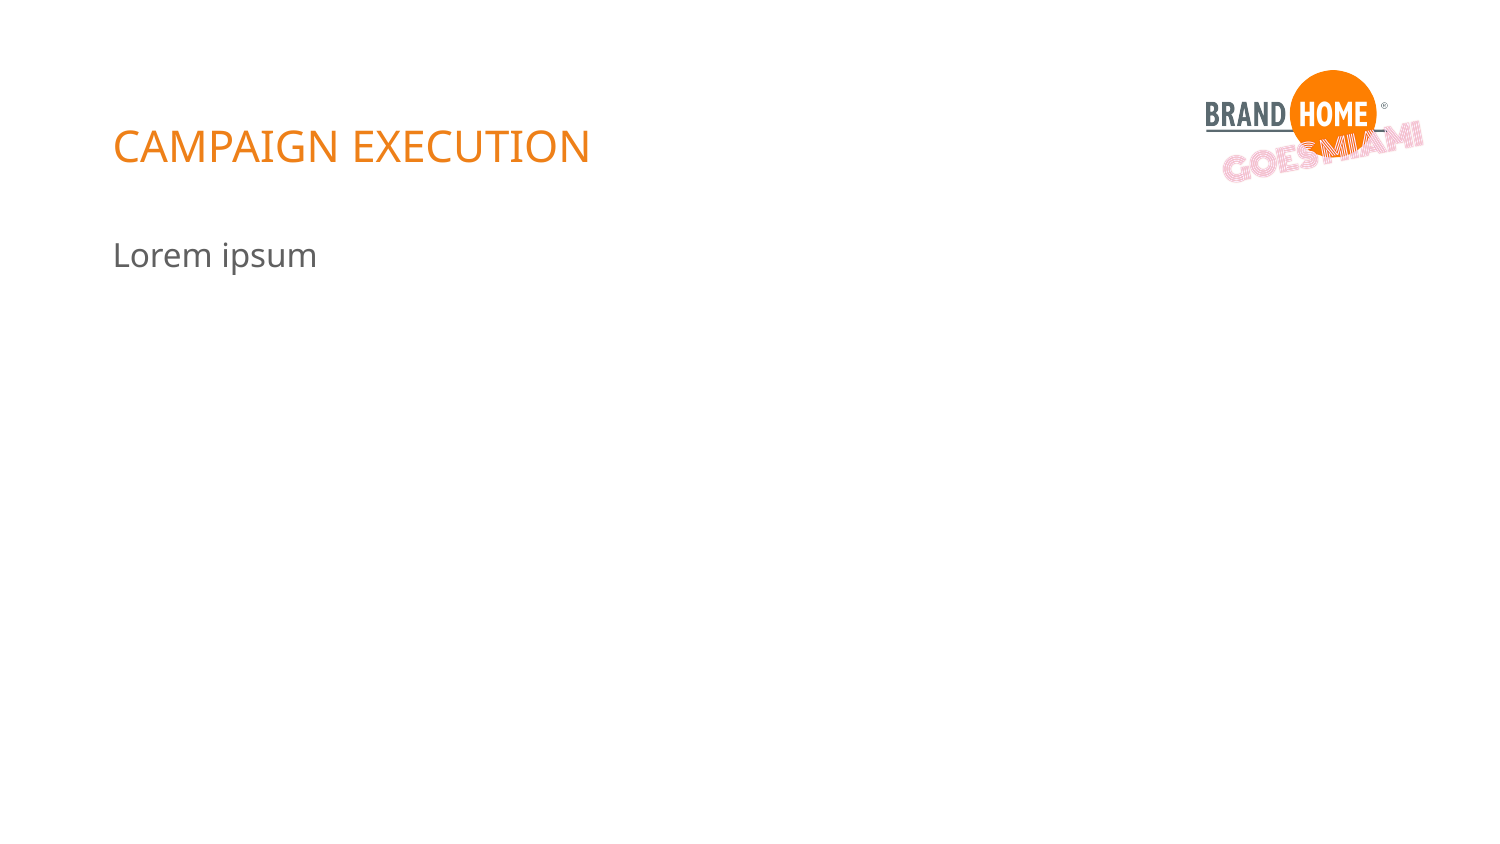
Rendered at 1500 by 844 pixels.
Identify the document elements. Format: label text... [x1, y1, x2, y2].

picture [1206, 70, 1425, 184]
text_box Lorem ipsum [112, 234, 1221, 275]
title CAMPAIGN EXECUTION [111, 74, 1101, 217]
